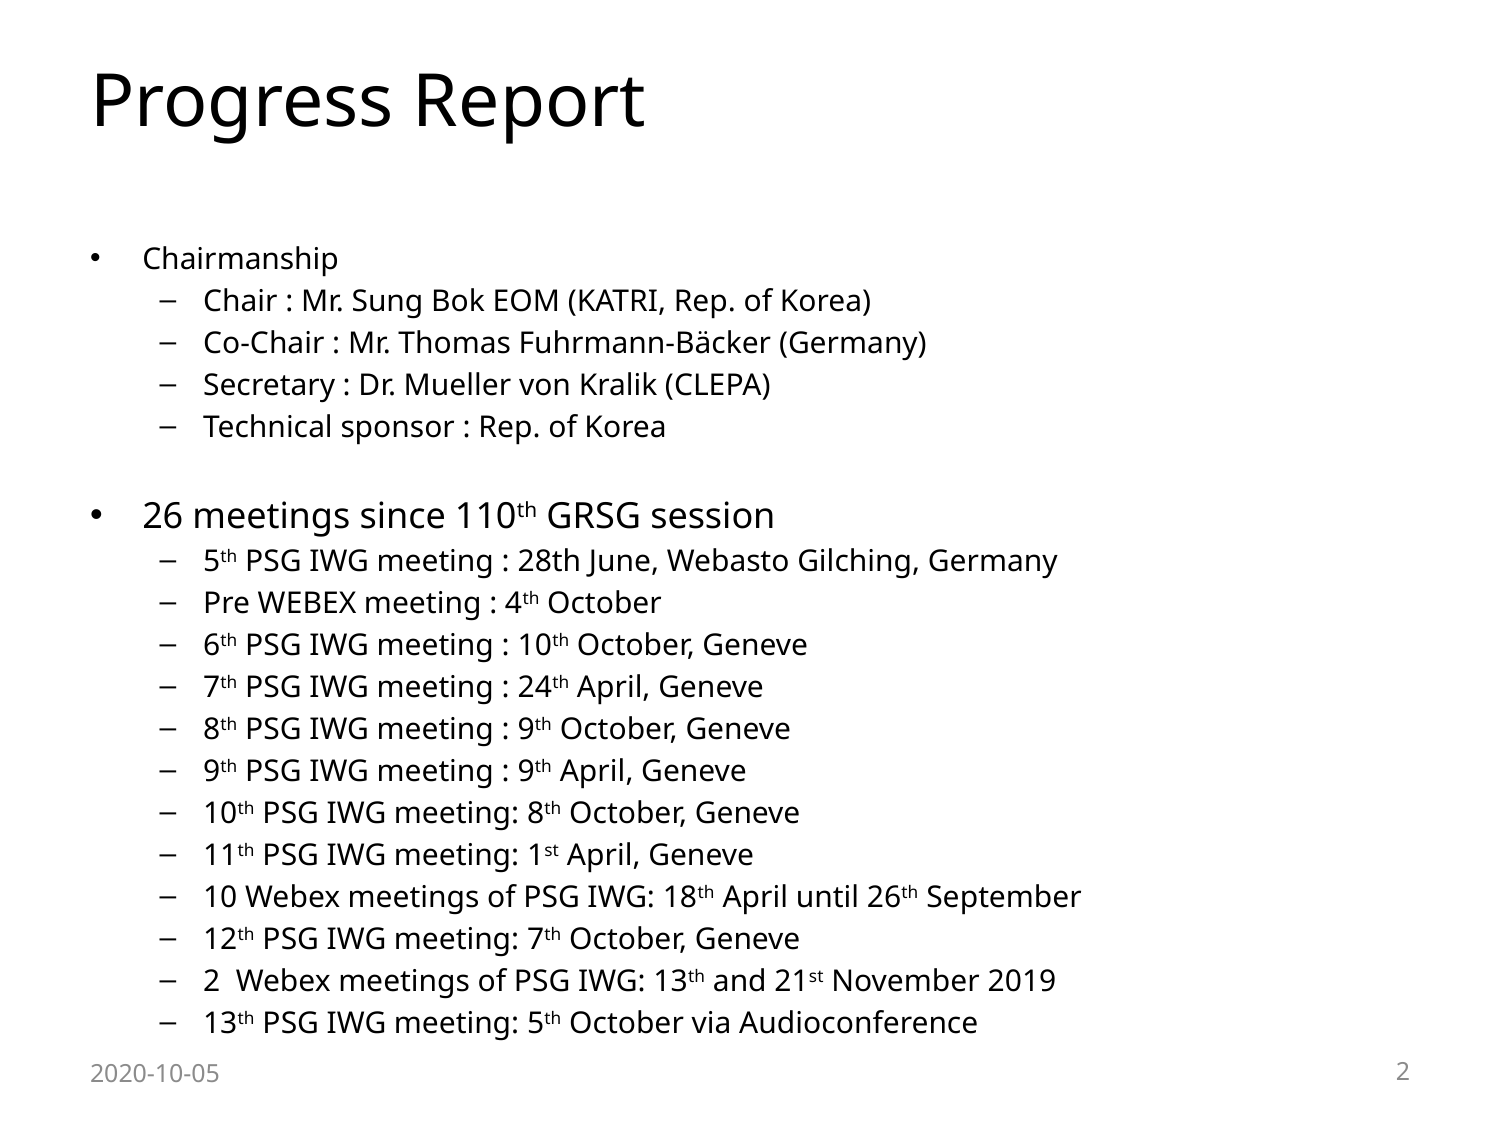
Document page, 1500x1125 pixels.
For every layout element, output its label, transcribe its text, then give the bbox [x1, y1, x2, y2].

slide_number 2 [1074, 1042, 1425, 1103]
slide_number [75, 1042, 425, 1103]
title Progress Report [75, 45, 1425, 149]
list Chairmanship Chair : Mr. Sung Bok EOM (KATRI, Rep. of Korea) Co-Chair : Mr. Thomas Fuhrmann-Bäcker (Germany) Secretary : Dr. Mueller von Kralik (CLEPA) Technical sponsor : Rep. of Korea 26 meetings since 110th GRSG session 5th PSG IWG meeting : 28th June, Webasto Gilching, Germany Pre WEBEX meeting : 4th October 6th PSG IWG meeting : 10th October, Geneve 7th PSG IWG meeting : 24th April, Geneve 8th PSG IWG meeting : 9th October, Geneve 9th PSG IWG meeting : 9th April, Geneve 10th PSG IWG meeting: 8th October, Geneve 11th PSG IWG meeting: 1st April, Geneve 10 Webex meetings of PSG IWG: 18th April until 26th September 12th PSG IWG meeting: 7th October, Geneve 2 Webex meetings of PSG IWG: 13th and 21st November 2019 13th PSG IWG meeting: 5th October via Audioconference [75, 231, 1425, 1053]
